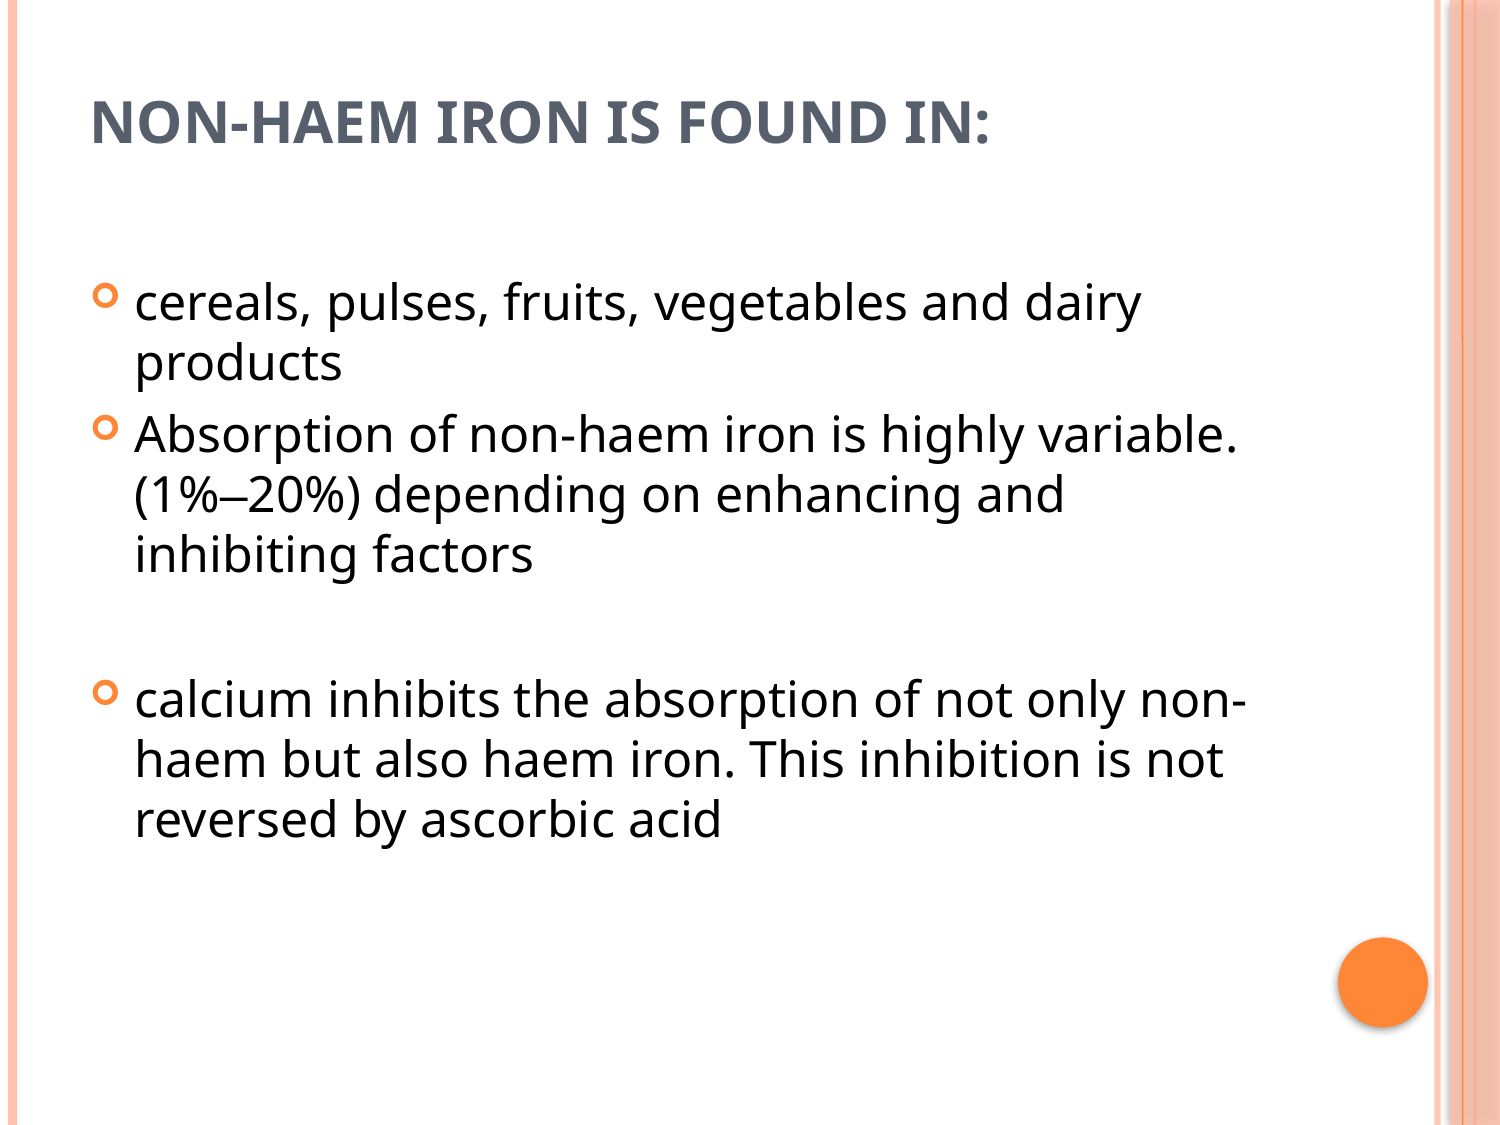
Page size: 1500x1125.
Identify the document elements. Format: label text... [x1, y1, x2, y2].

list cereals, pulses, fruits, vegetables and dairy products Absorption of non-haem iron is highly variable. (1%–20%) depending on enhancing and inhibiting factors calcium inhibits the absorption of not only non-haem but also haem iron. This inhibition is not reversed by ascorbic acid [75, 262, 1300, 1062]
title Non-haem iron is found in: [75, 45, 1300, 233]
